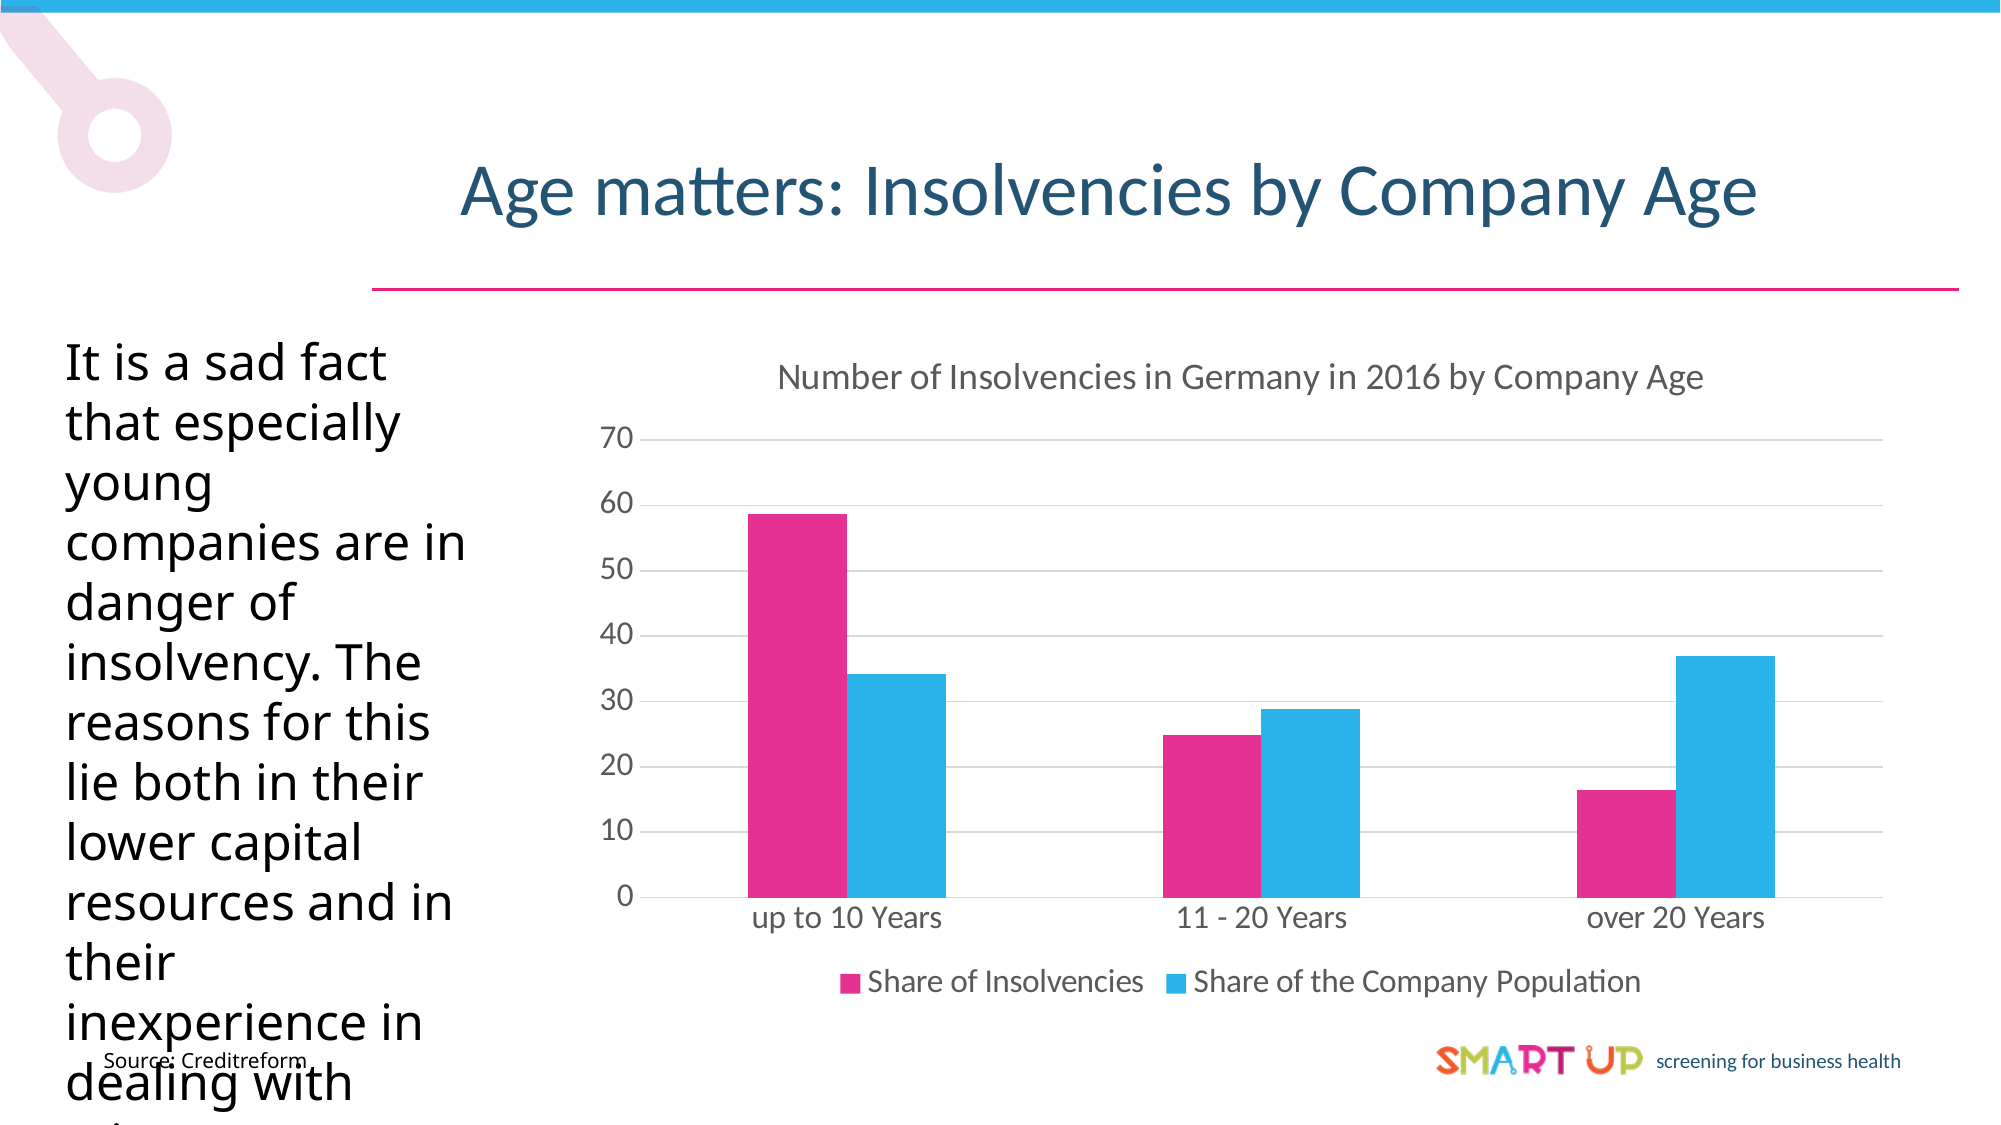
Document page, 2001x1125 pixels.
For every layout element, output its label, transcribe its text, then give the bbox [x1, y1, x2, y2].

text_box Source: Creditreform [90, 1035, 368, 1080]
picture [0, 6, 224, 218]
chart [572, 328, 1910, 1007]
list Age matters: Insolvencies by Company Age [445, 143, 1898, 258]
text_box It is a sad fact that especially young companies are in danger of insolvency. The reasons for this lie both in their lower capital resources and in their inexperience in dealing with crises. [52, 323, 489, 1125]
picture [1436, 1045, 1643, 1078]
